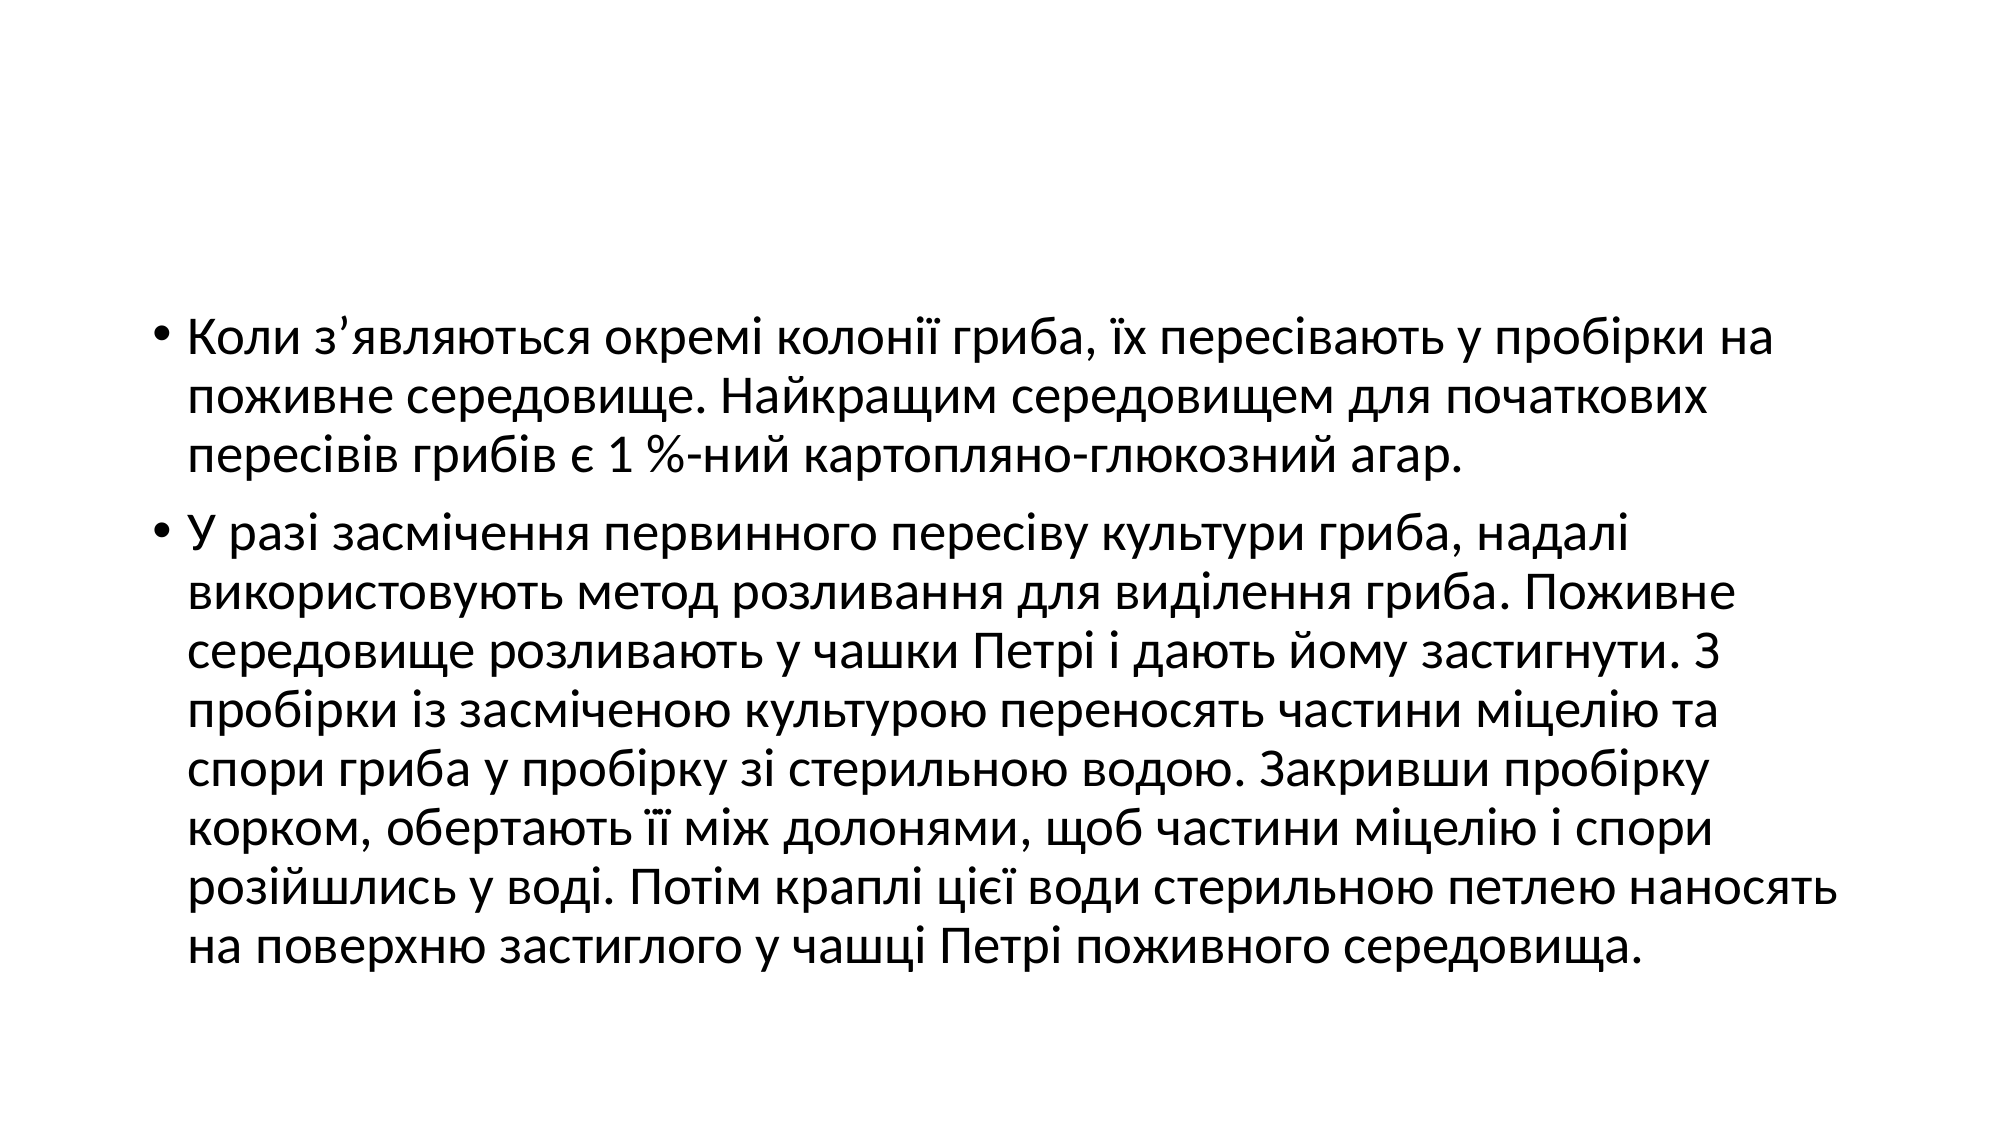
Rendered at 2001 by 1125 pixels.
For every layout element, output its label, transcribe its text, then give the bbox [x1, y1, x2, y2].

list Коли з’являються окремі колонії гриба, їх пересівають у пробірки на поживне середовище. Найкращим середовищем для початкових пересівів грибів є 1 %-ний картопляно-глюкозний агар. У разі засмічення первинного пересіву культури гриба, надалі використовують метод розливання для виділення гриба. Поживне середовище розливають у чашки Петрі і дають йому застигнути. З пробірки із засміченою культурою переносять частини міцелію та спори гриба у пробірку зі стерильною водою. Закривши пробірку корком, обертають її між долонями, щоб частини міцелію і спори розійшлись у воді. Потім краплі цієї води стерильною петлею наносять на поверхню застиглого у чашці Петрі поживного середовища. [137, 299, 1863, 1014]
